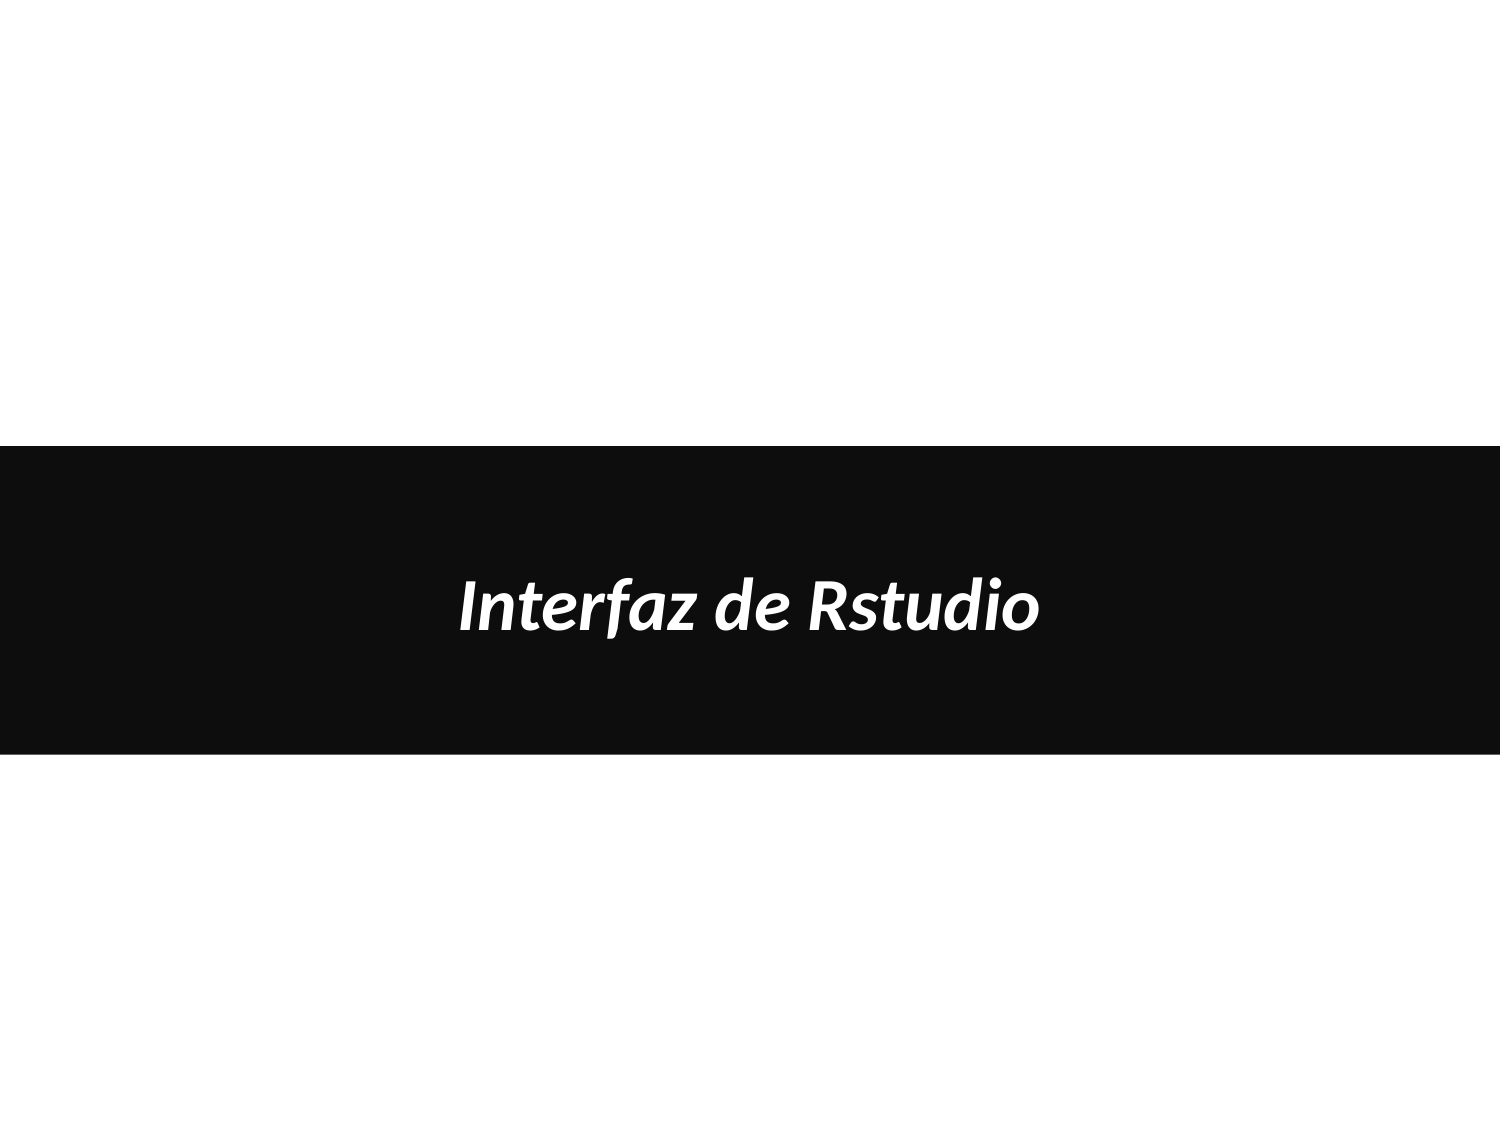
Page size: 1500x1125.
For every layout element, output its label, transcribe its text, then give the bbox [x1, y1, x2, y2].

text_box Interfaz de Rstudio [0, 445, 1500, 756]
